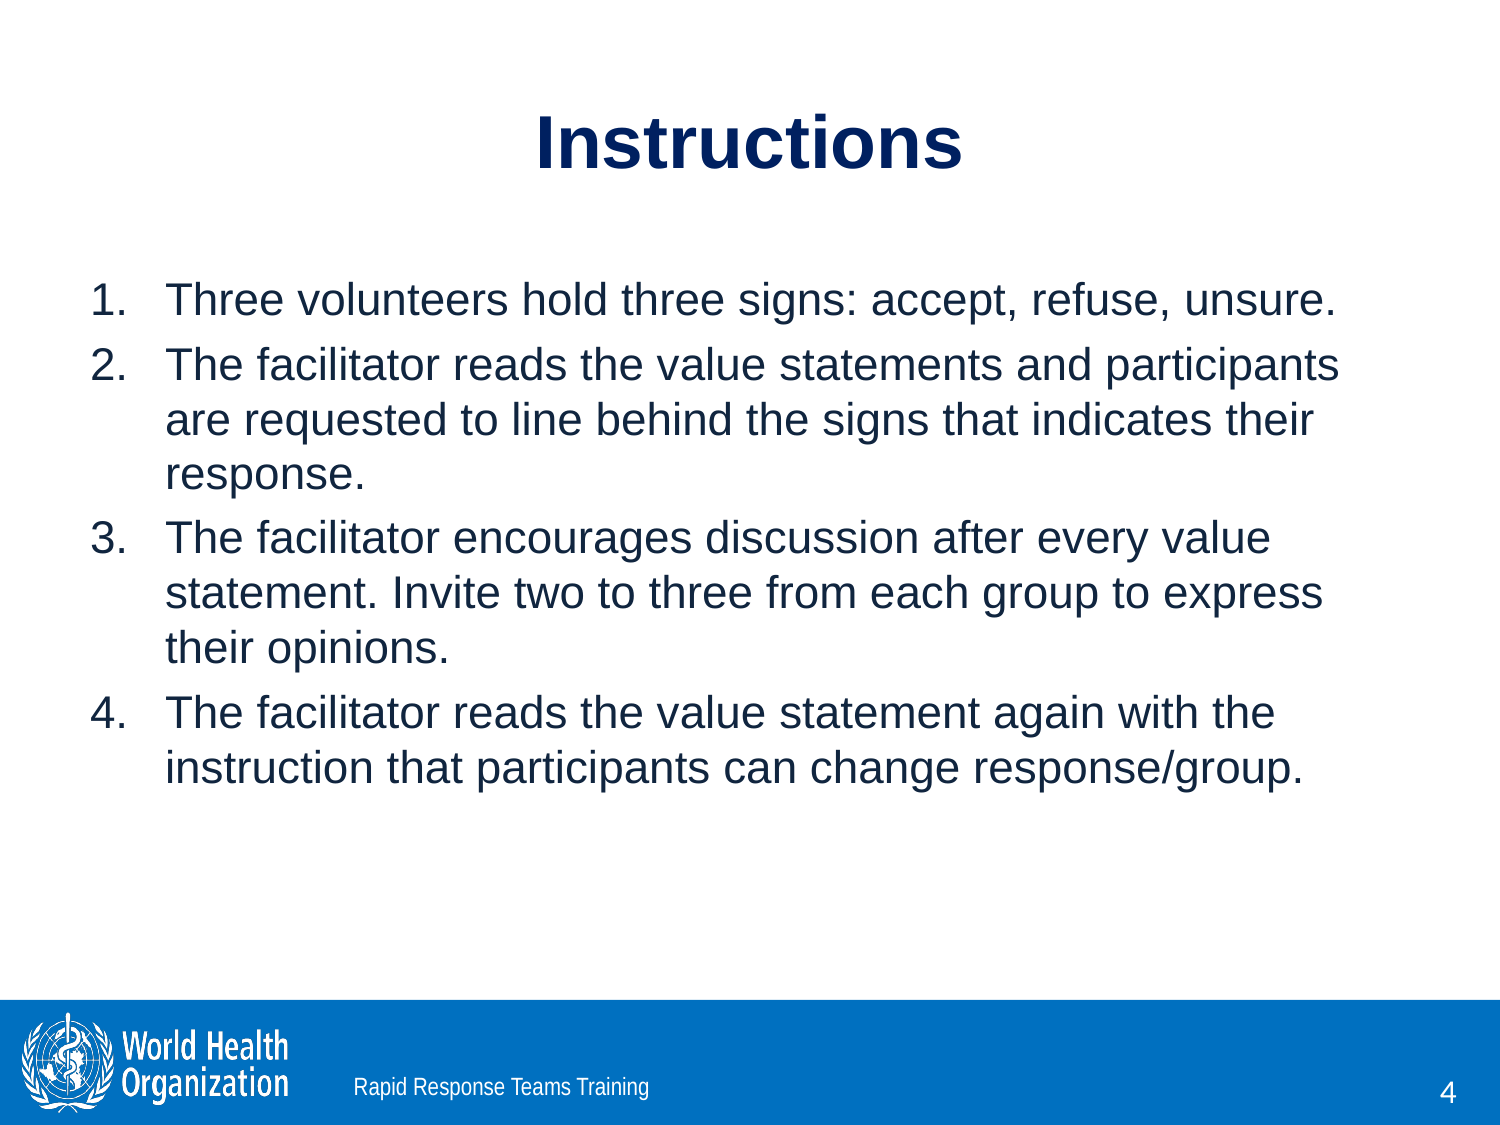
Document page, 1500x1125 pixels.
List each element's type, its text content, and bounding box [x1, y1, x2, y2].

title Instructions [75, 45, 1425, 233]
picture [21, 1012, 288, 1113]
list Three volunteers hold three signs: accept, refuse, unsure. The facilitator reads the value statements and participants are requested to line behind the signs that indicates their response. The facilitator encourages discussion after every value statement. Invite two to three from each group to express their opinions. The facilitator reads the value statement again with the instruction that participants can change response/group. [75, 262, 1425, 882]
